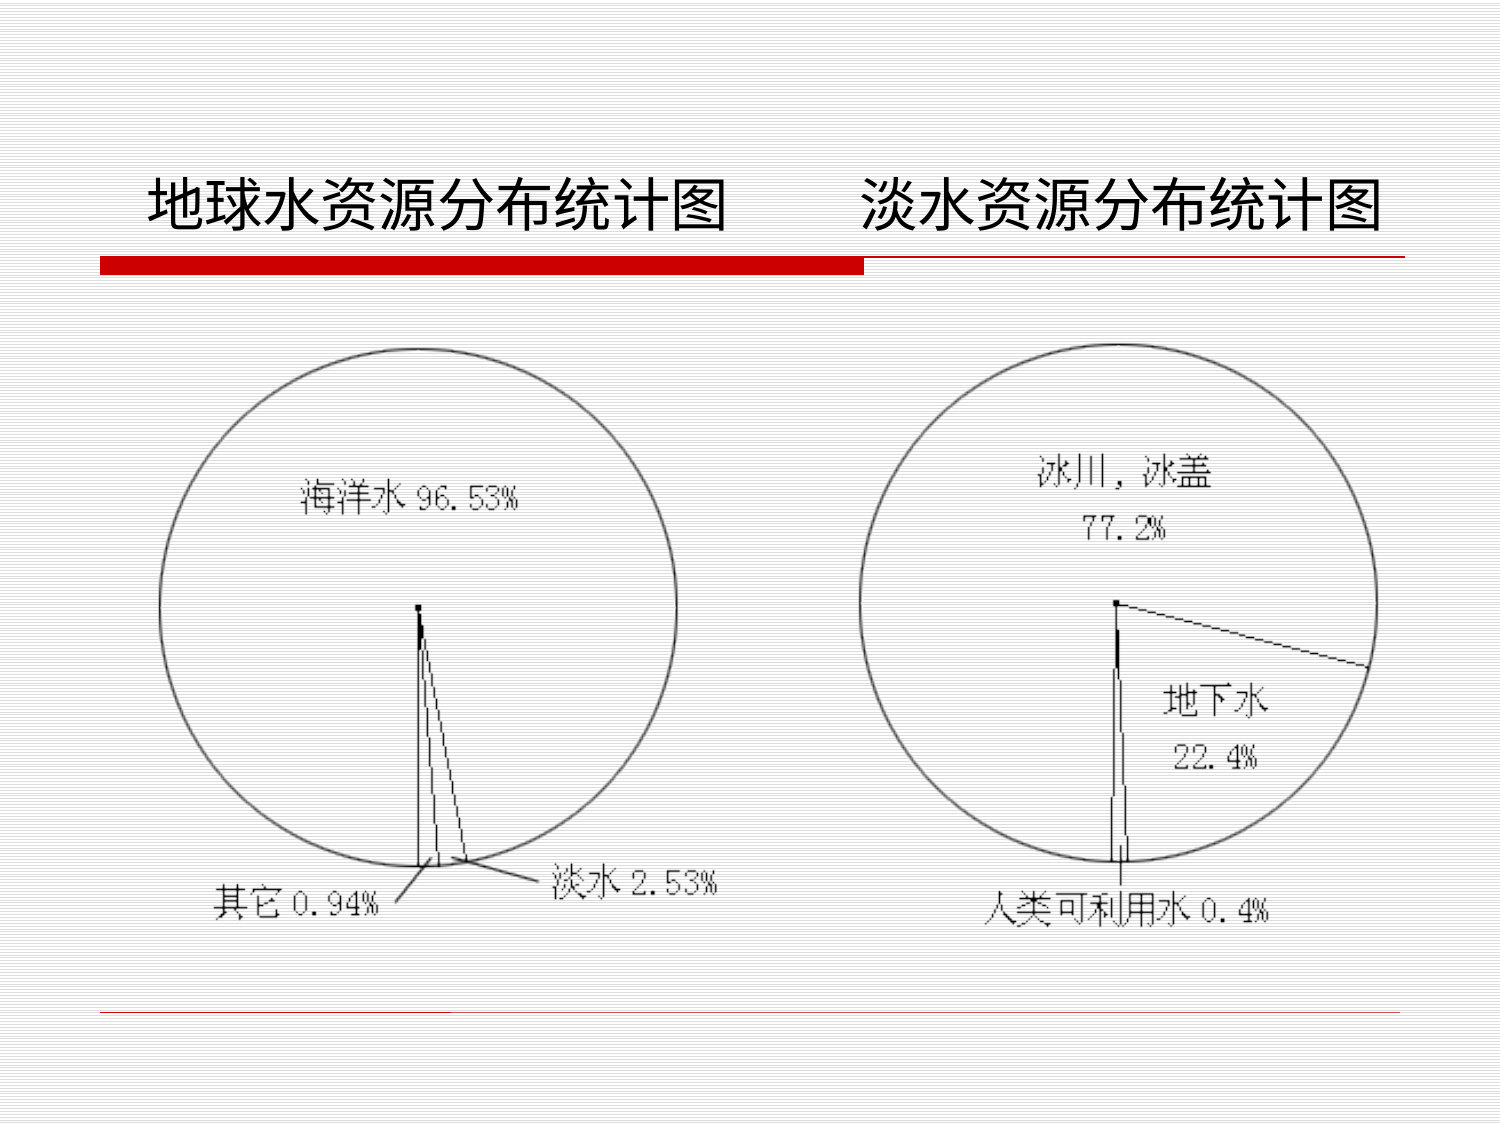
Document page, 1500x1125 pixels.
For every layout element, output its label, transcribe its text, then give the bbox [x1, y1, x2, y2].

title 地球水资源分布统计图 淡水资源分布统计图 [94, 50, 1407, 250]
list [149, 337, 1388, 937]
